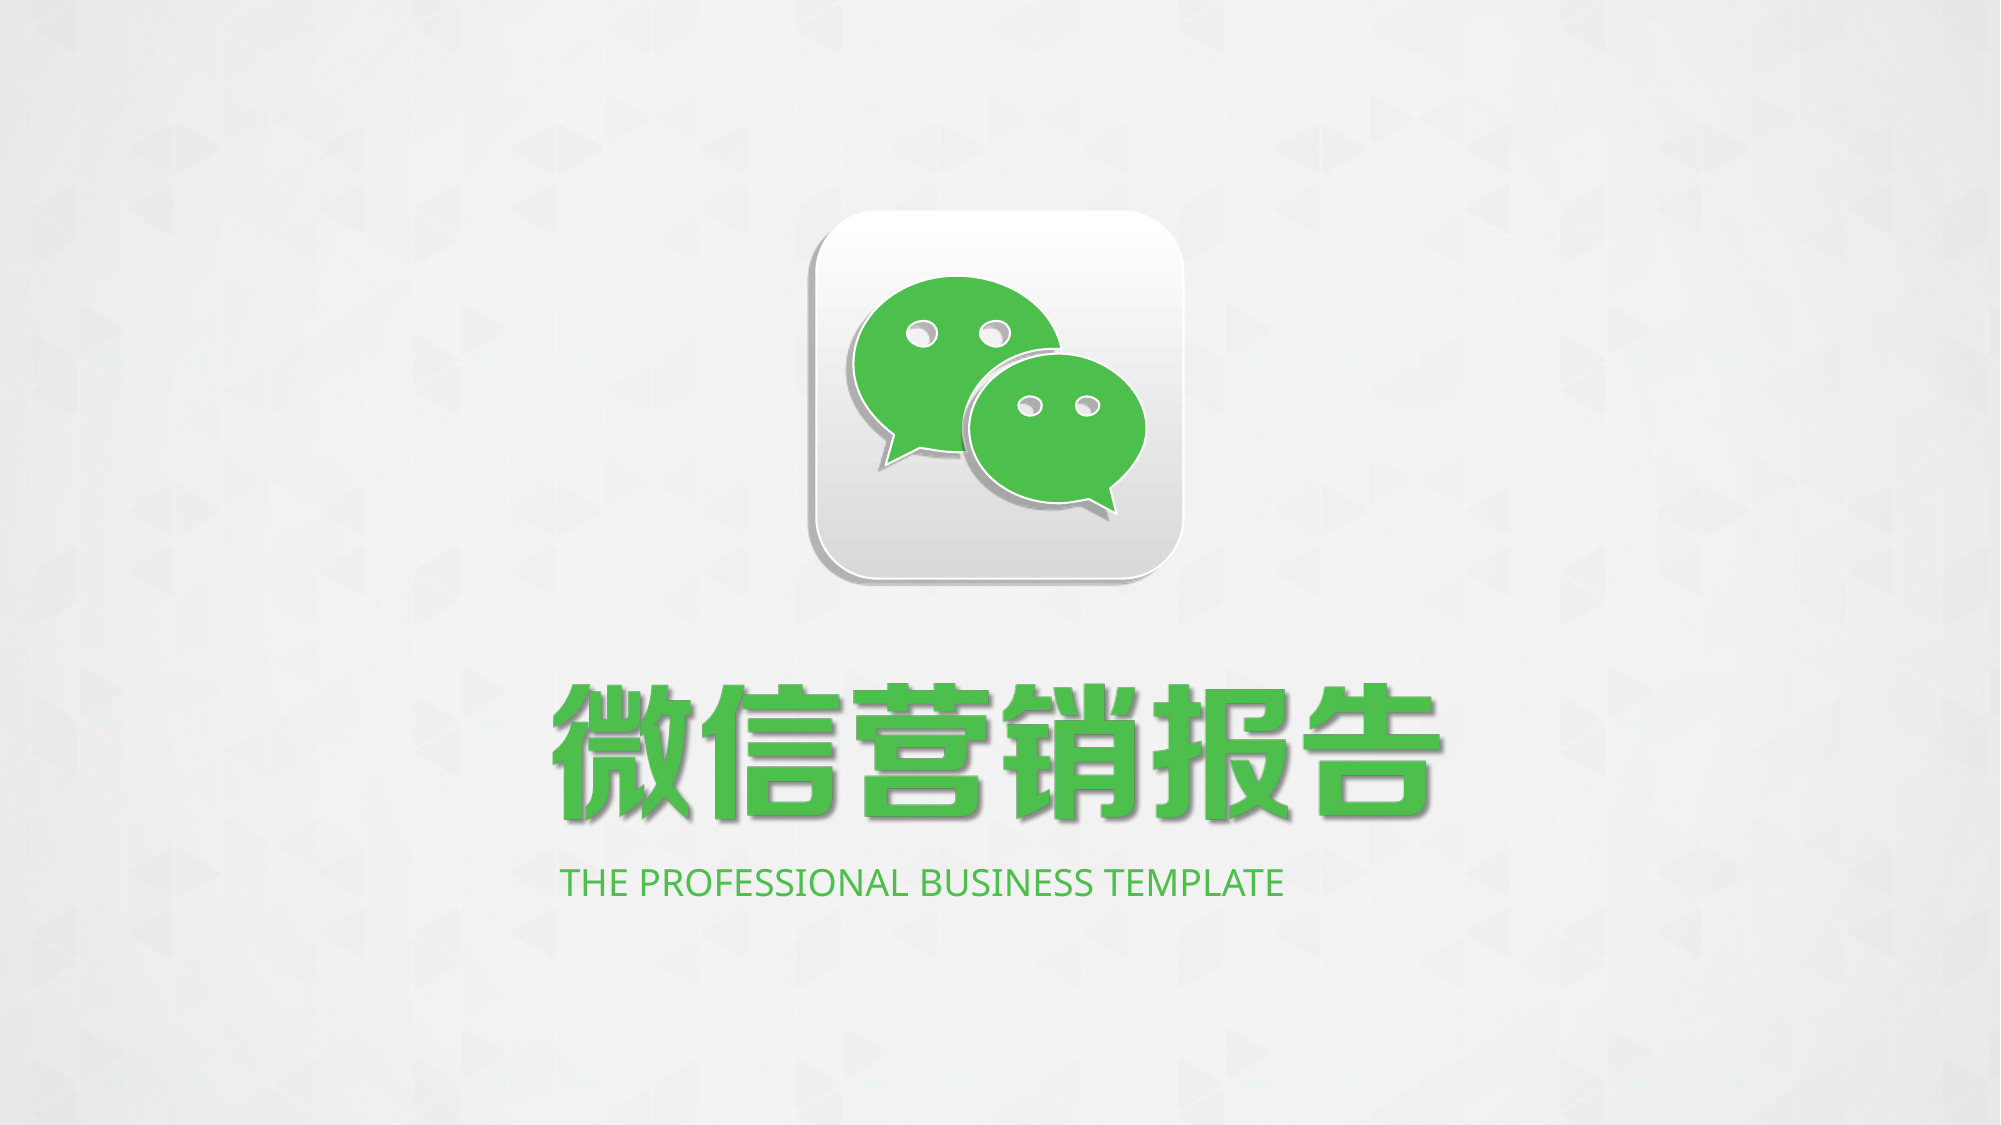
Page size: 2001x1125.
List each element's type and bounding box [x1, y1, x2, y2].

text_box [853, 275, 1147, 515]
text_box [816, 211, 1184, 579]
picture [0, 0, 2001, 1125]
